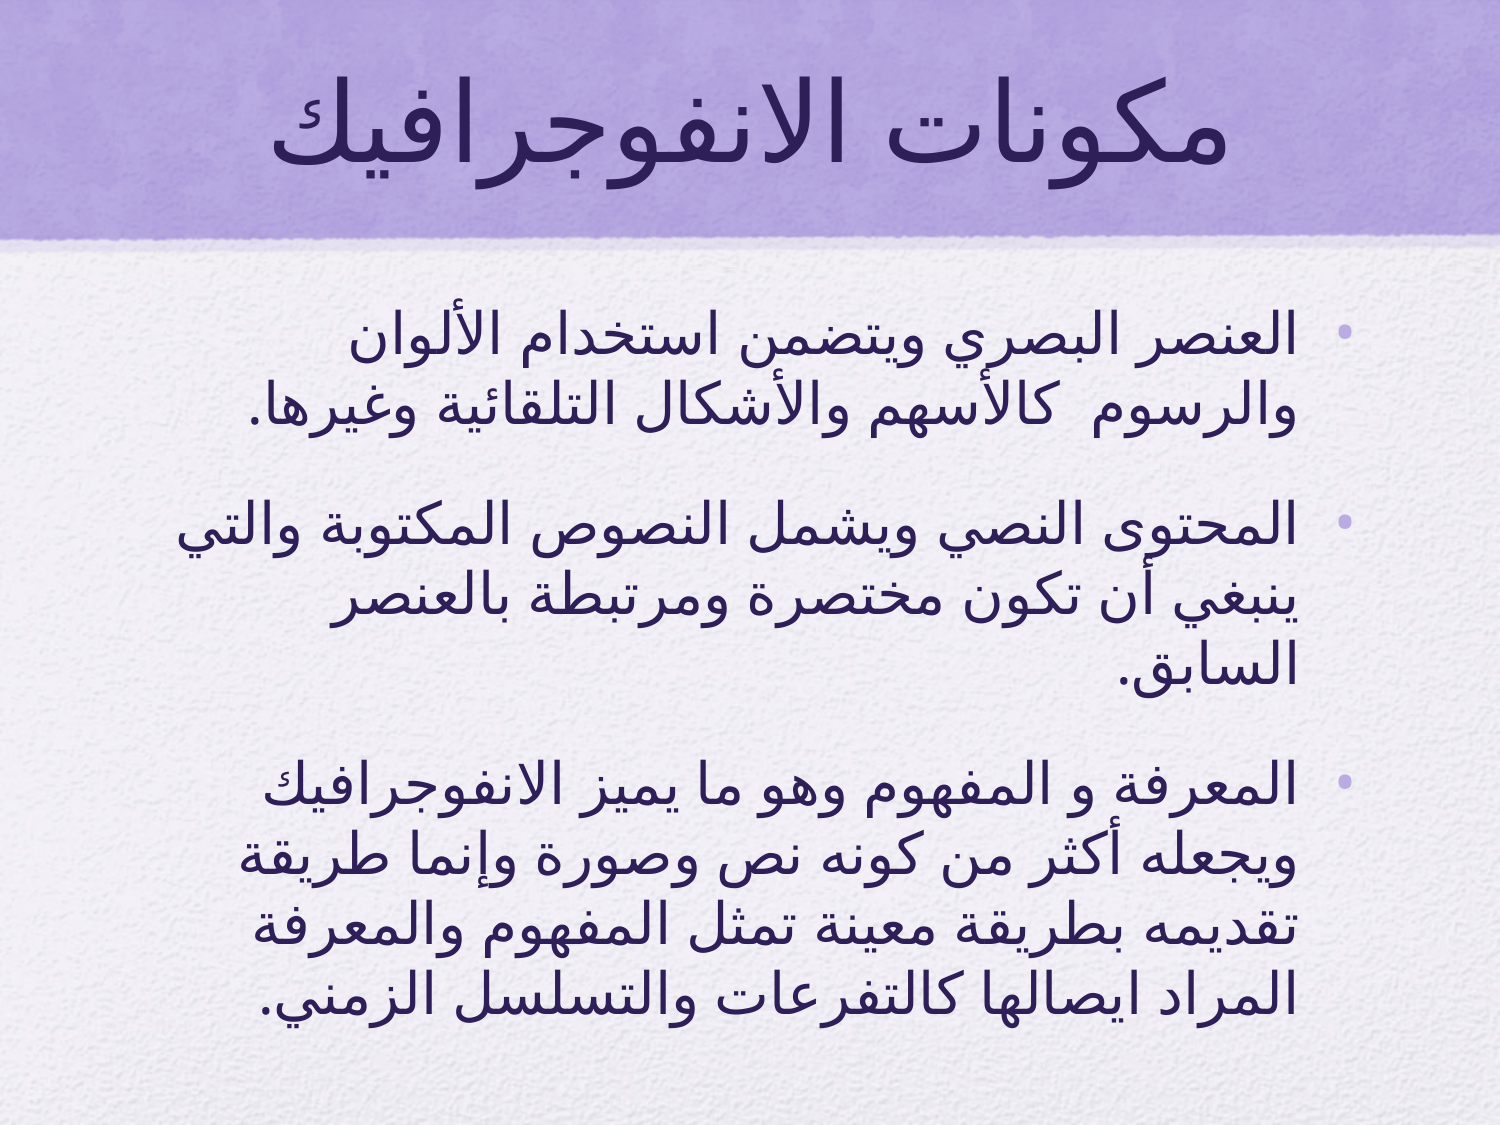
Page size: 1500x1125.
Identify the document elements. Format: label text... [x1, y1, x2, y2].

title مكونات الانفوجرافيك [129, 6, 1372, 239]
list العنصر البصري ويتضمن استخدام الألوان والرسوم كالأسهم والأشكال التلقائية وغيرها. المحتوى النصي ويشمل النصوص المكتوبة والتي ينبغي أن تكون مختصرة ومرتبطة بالعنصر السابق. المعرفة و المفهوم وهو ما يميز الانفوجرافيك ويجعله أكثر من كونه نص وصورة وإنما طريقة تقديمه بطريقة معينة تمثل المفهوم والمعرفة المراد ايصالها كالتفرعات والتسلسل الزمني. [129, 288, 1372, 993]
picture [0, 225, 1500, 1125]
